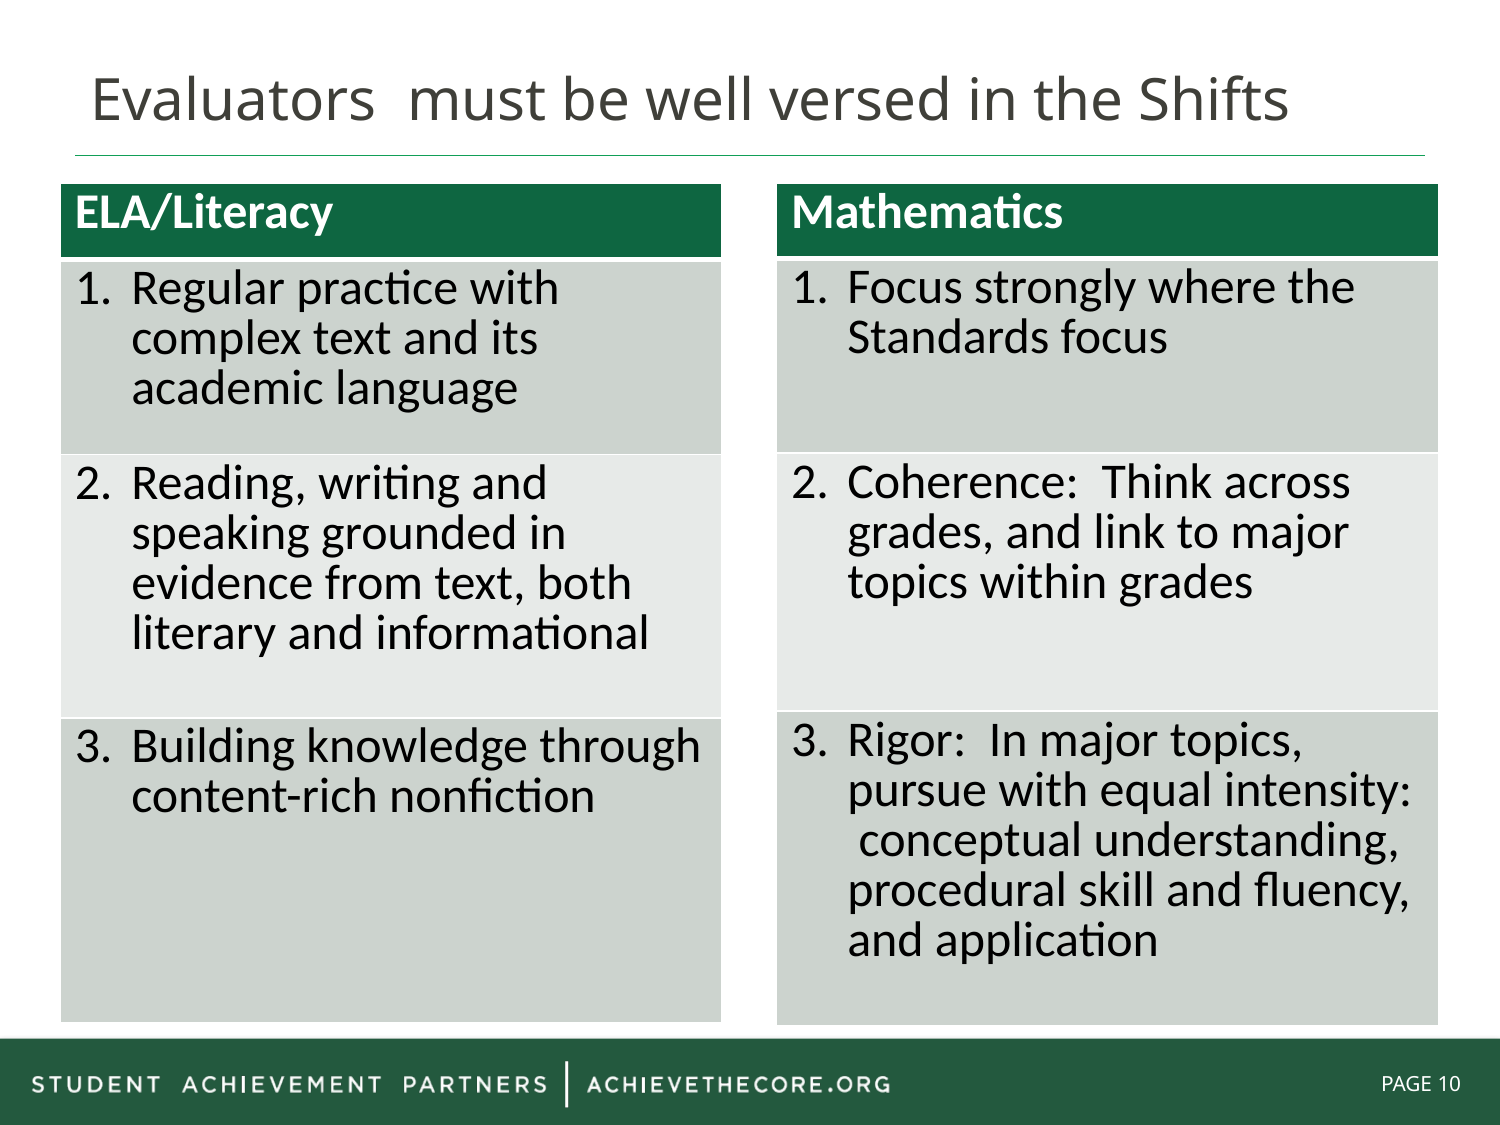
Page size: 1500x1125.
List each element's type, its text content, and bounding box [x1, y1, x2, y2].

table_header Mathematics [777, 184, 1438, 256]
table_cell Building knowledge through content-rich nonfiction [61, 719, 721, 1022]
table_header ELA/Literacy [61, 184, 721, 257]
table_cell Rigor: In major topics, pursue with equal intensity: conceptual understanding, procedural skill and fluency, and application [777, 712, 1438, 1025]
table_cell Focus strongly where the Standards focus [777, 261, 1438, 452]
table_cell Coherence: Think across grades, and link to major topics within grades [777, 454, 1438, 710]
table_cell Reading, writing and speaking grounded in evidence from text, both literary and informational [61, 455, 721, 717]
table_cell Regular practice with complex text and its academic language [61, 262, 721, 454]
title Evaluators must be well versed in the Shifts [75, 3, 1425, 192]
